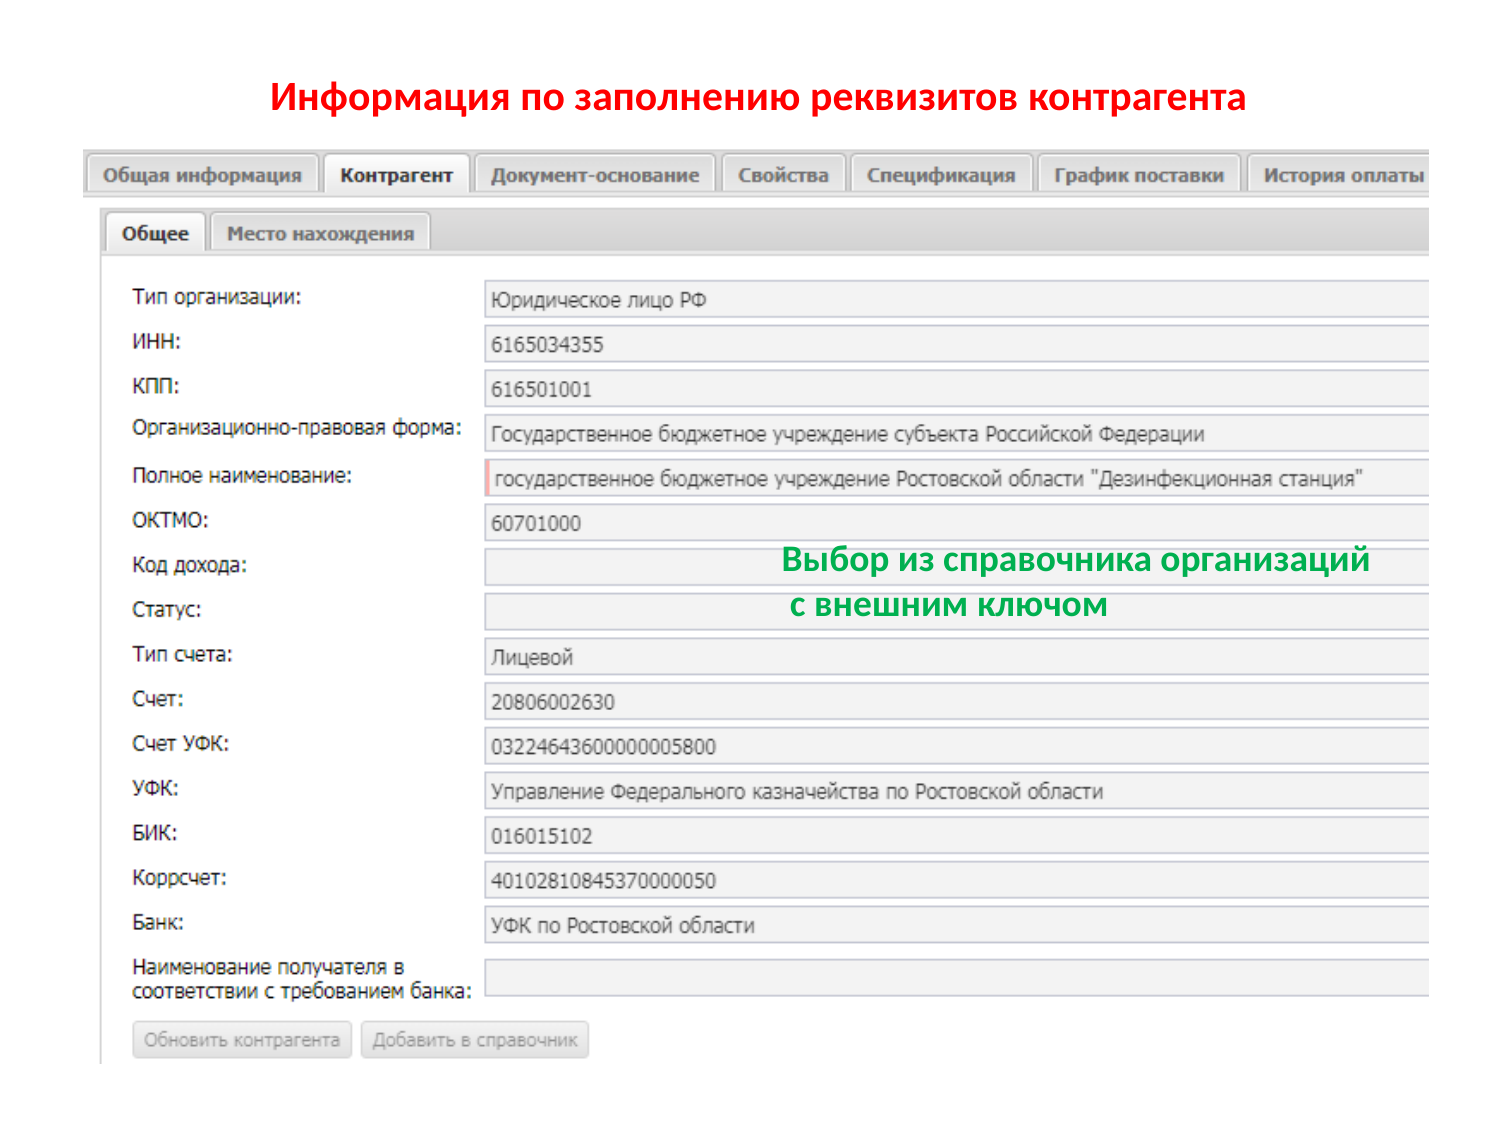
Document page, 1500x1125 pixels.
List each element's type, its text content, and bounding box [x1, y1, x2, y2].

title Информация по заполнению реквизитов контрагента [88, 0, 1439, 188]
picture [83, 148, 1429, 1064]
